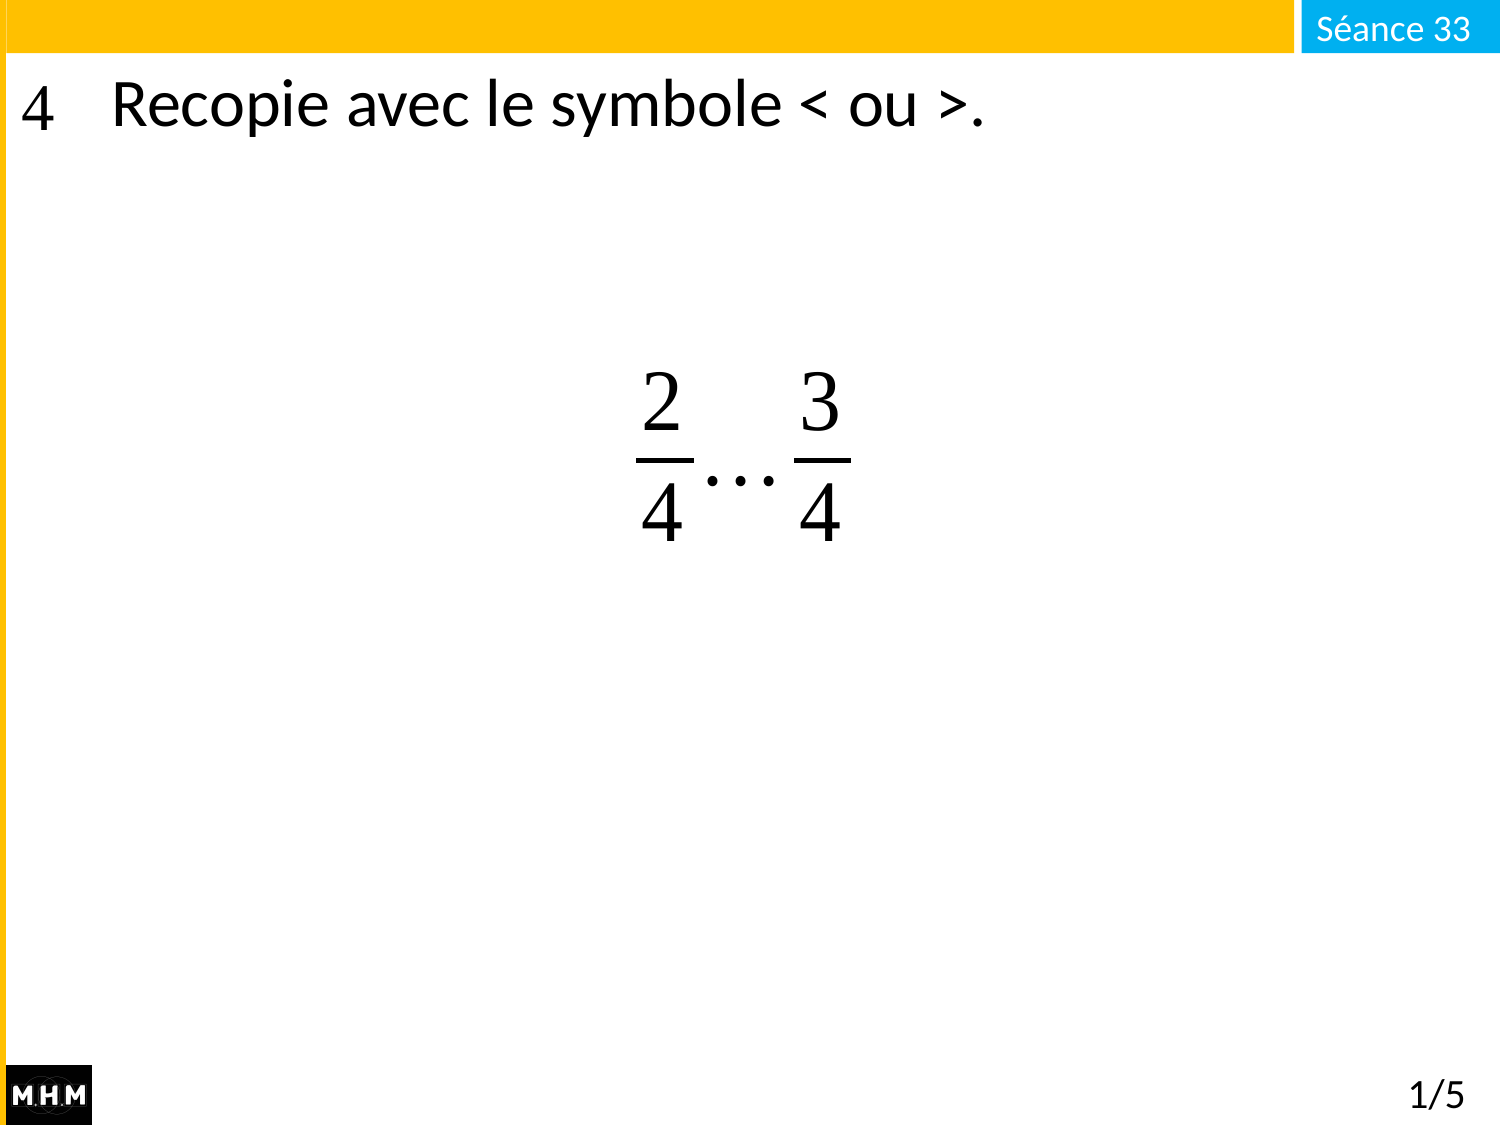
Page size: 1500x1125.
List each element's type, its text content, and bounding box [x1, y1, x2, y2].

list 1/5 [1373, 1064, 1500, 1125]
title Recopie avec le symbole < ou >. [96, 60, 1391, 150]
picture [6, 1065, 92, 1125]
